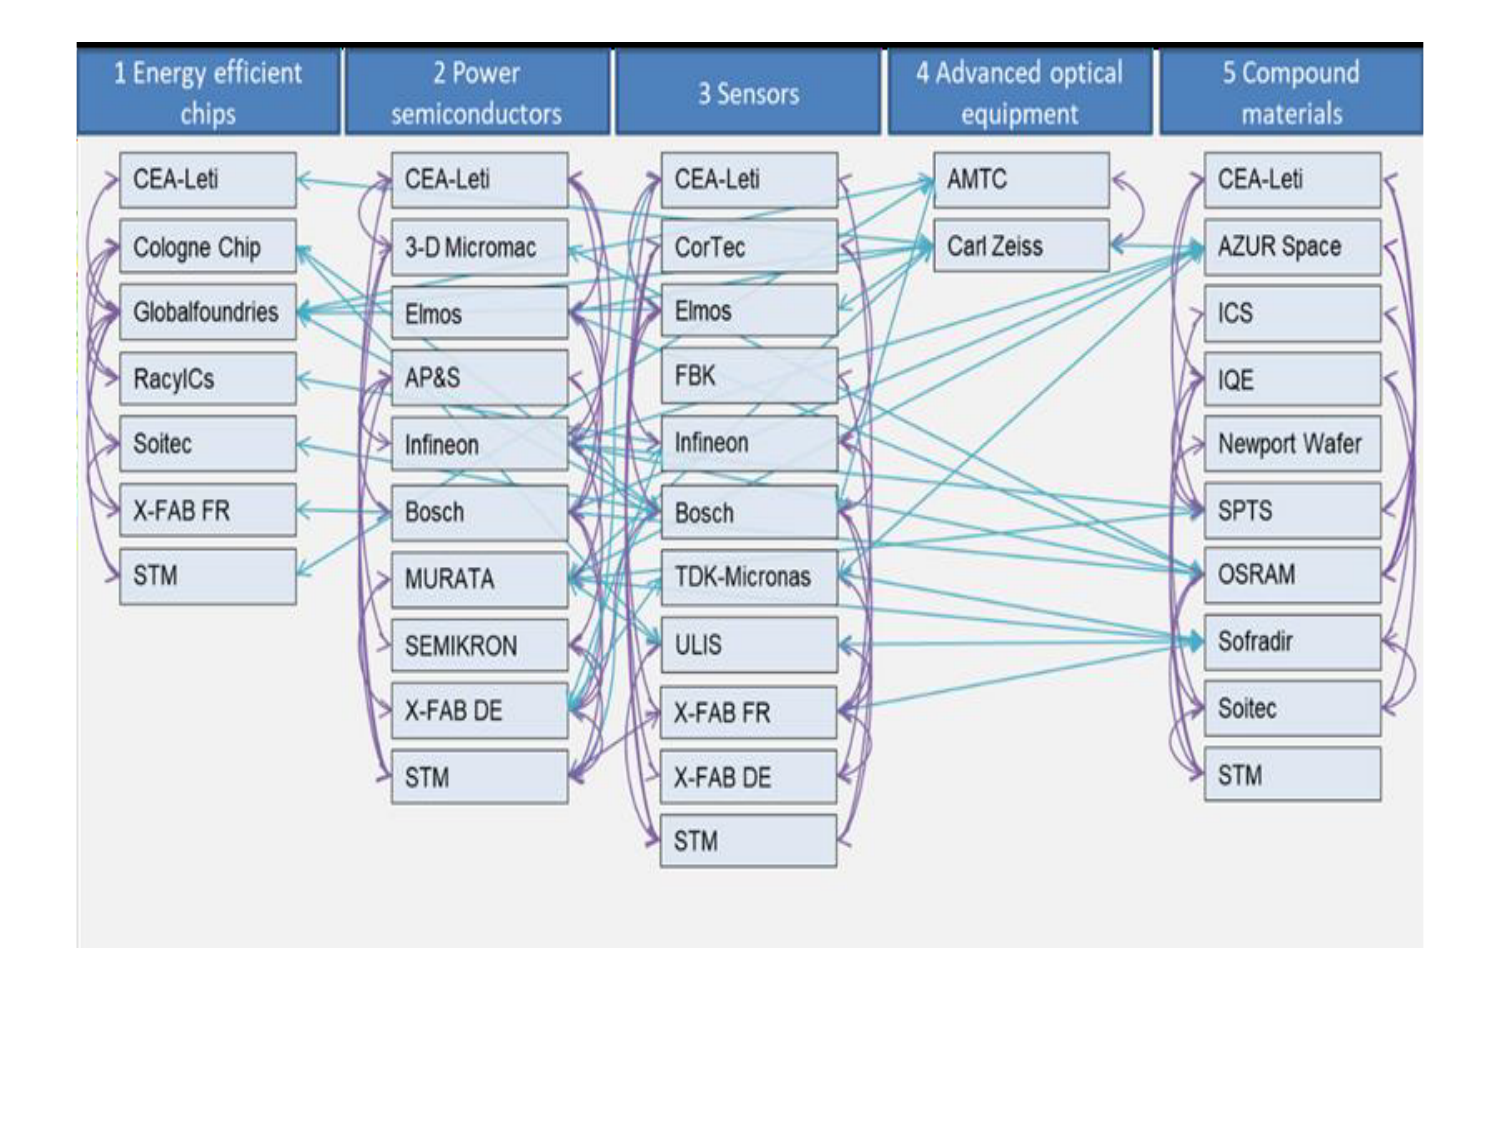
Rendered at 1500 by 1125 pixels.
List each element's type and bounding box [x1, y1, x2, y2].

list [76, 42, 1424, 948]
